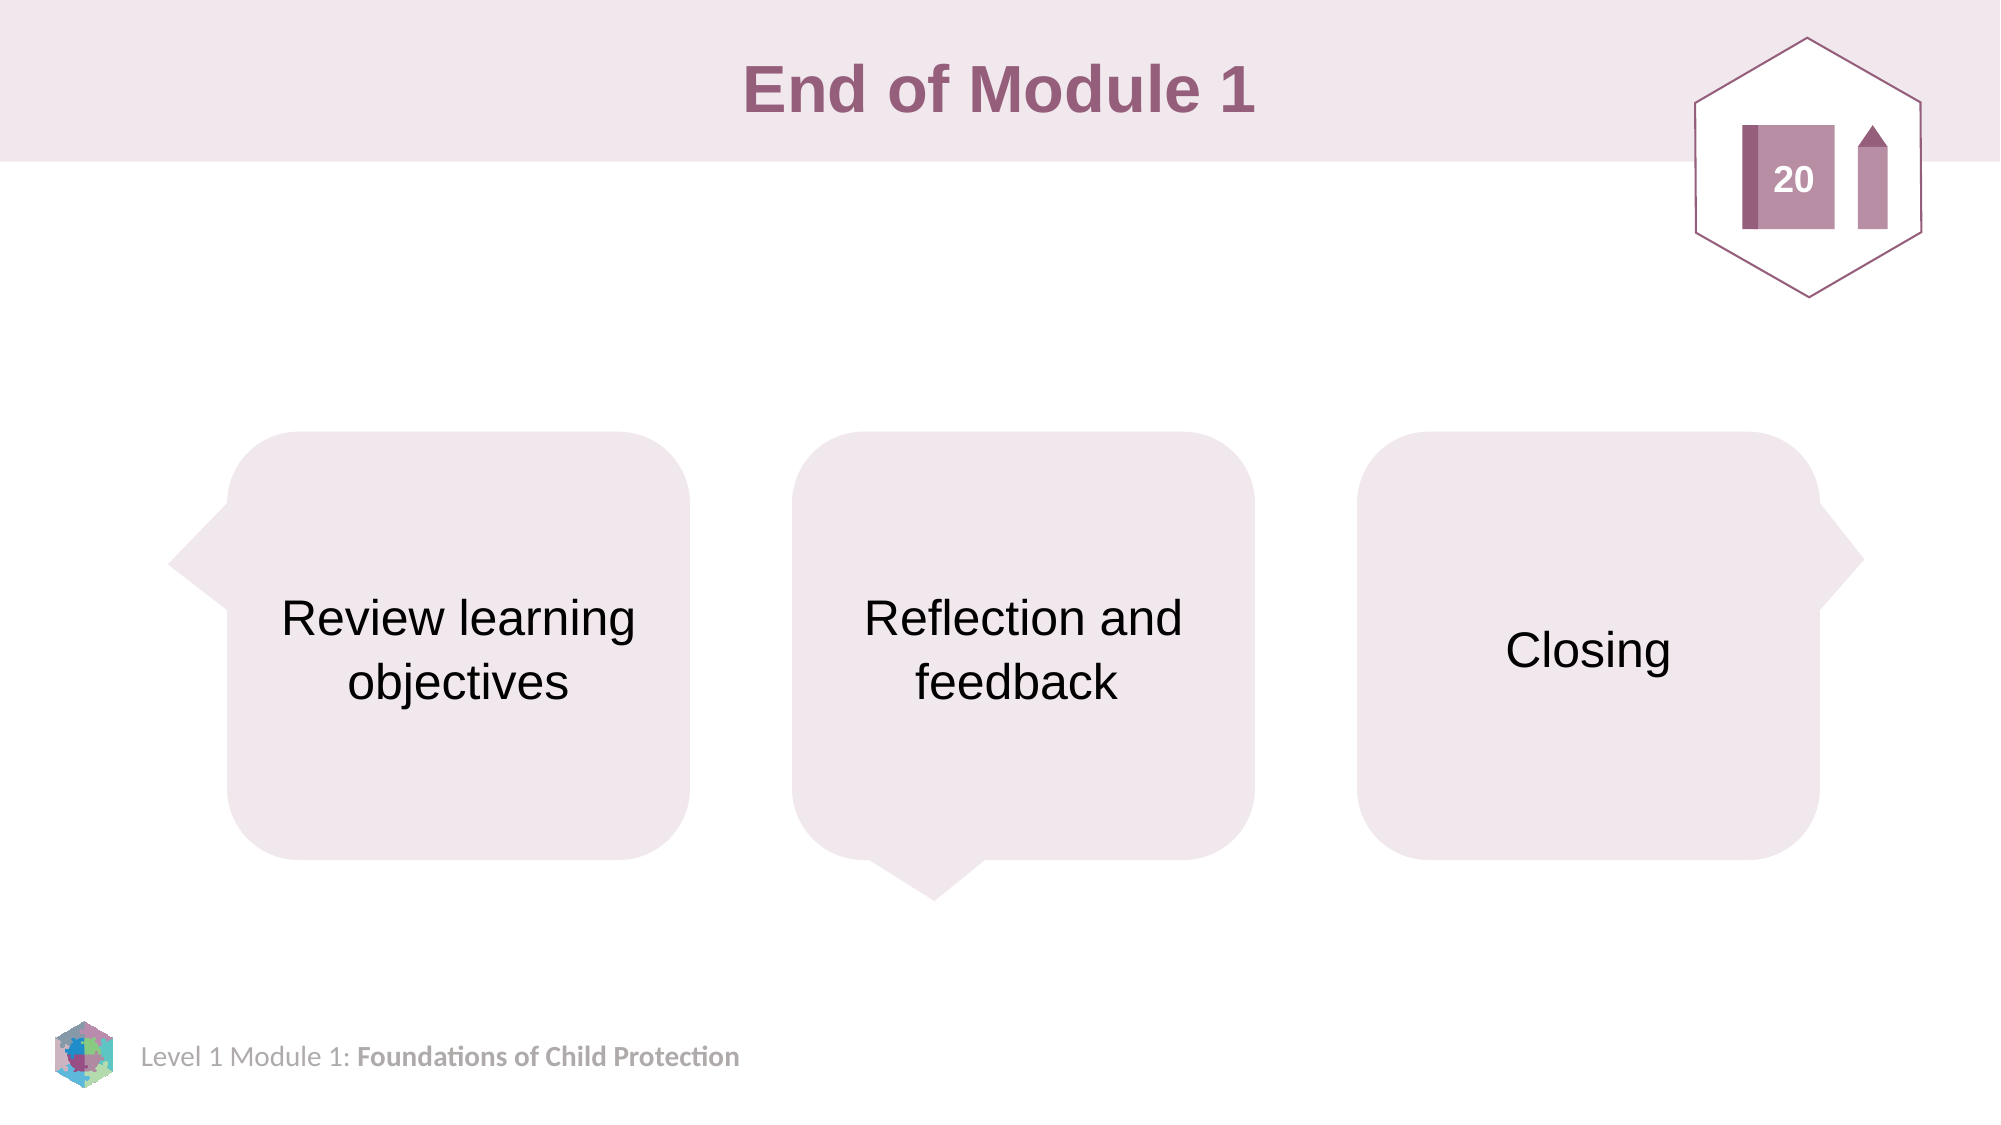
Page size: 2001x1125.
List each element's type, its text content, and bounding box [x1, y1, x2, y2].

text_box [1677, 55, 1939, 280]
picture [55, 1021, 113, 1088]
text_box Reflection and feedback [790, 430, 1256, 903]
text_box Closing [1355, 430, 1866, 862]
text_box Review learning objectives [166, 430, 691, 862]
title End of Module 1 [137, 19, 1863, 163]
